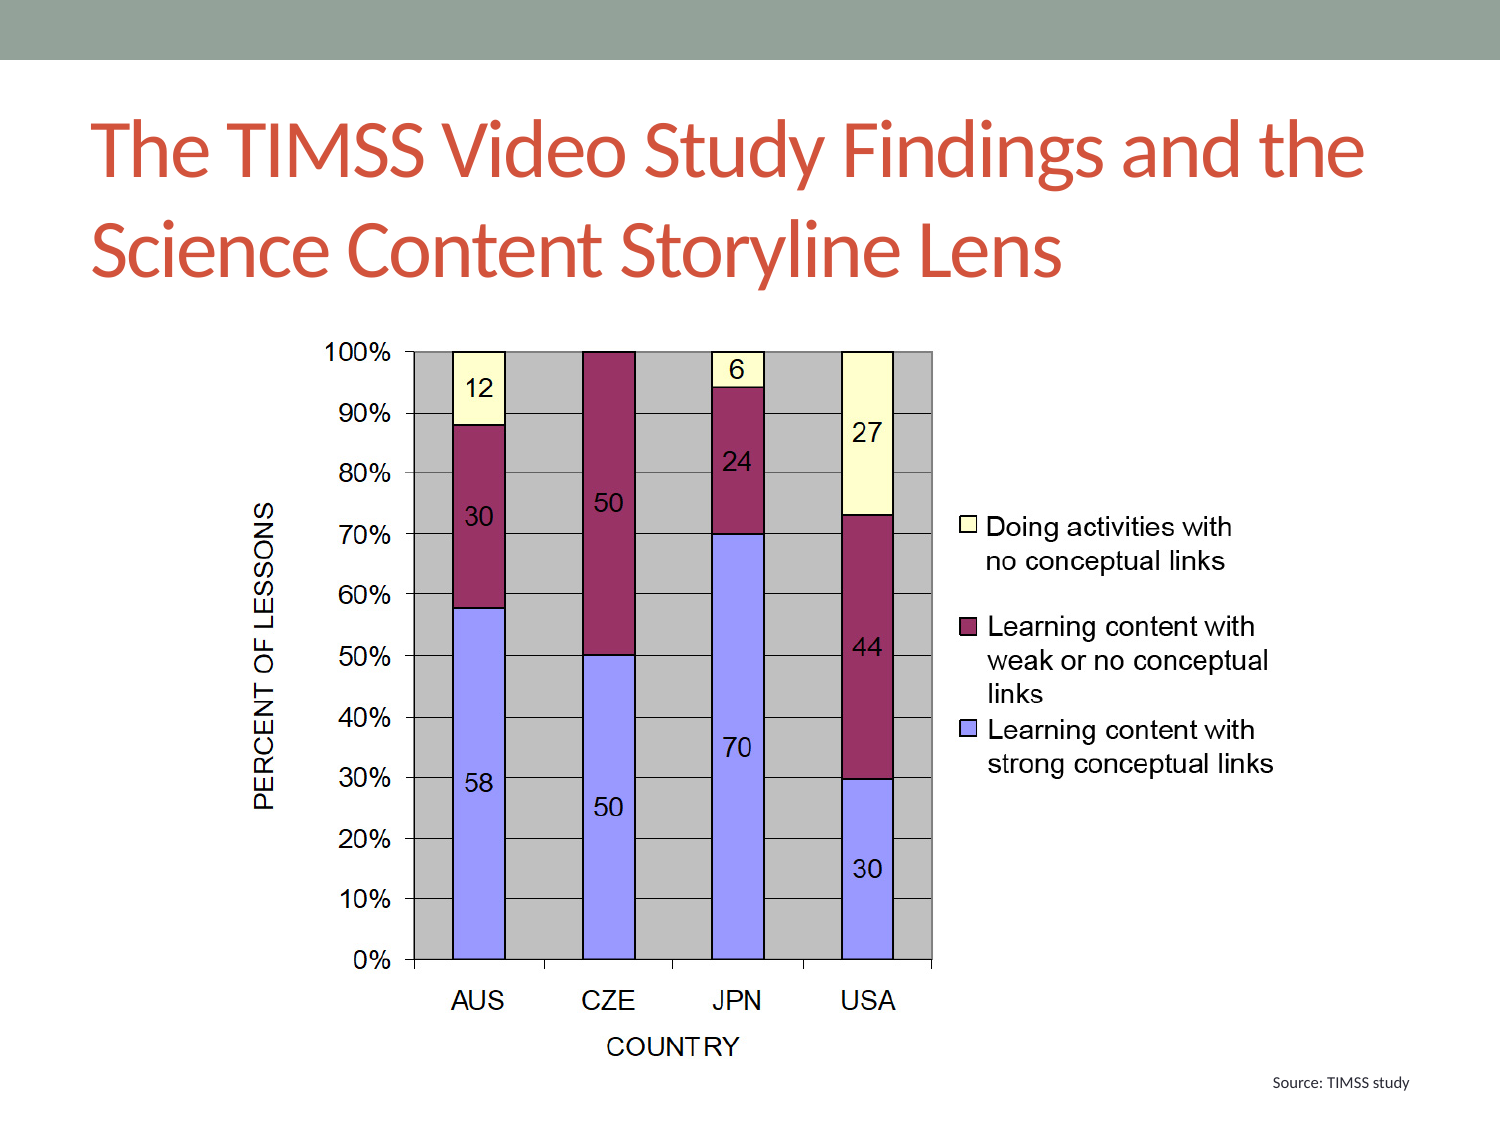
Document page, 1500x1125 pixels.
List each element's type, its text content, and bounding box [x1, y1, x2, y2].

text_box The TIMSS Video Study Findings and the Science Content Storyline Lens [74, 99, 1425, 288]
picture [213, 301, 1287, 1102]
text_box Source: TIMSS study [1295, 1064, 1425, 1100]
